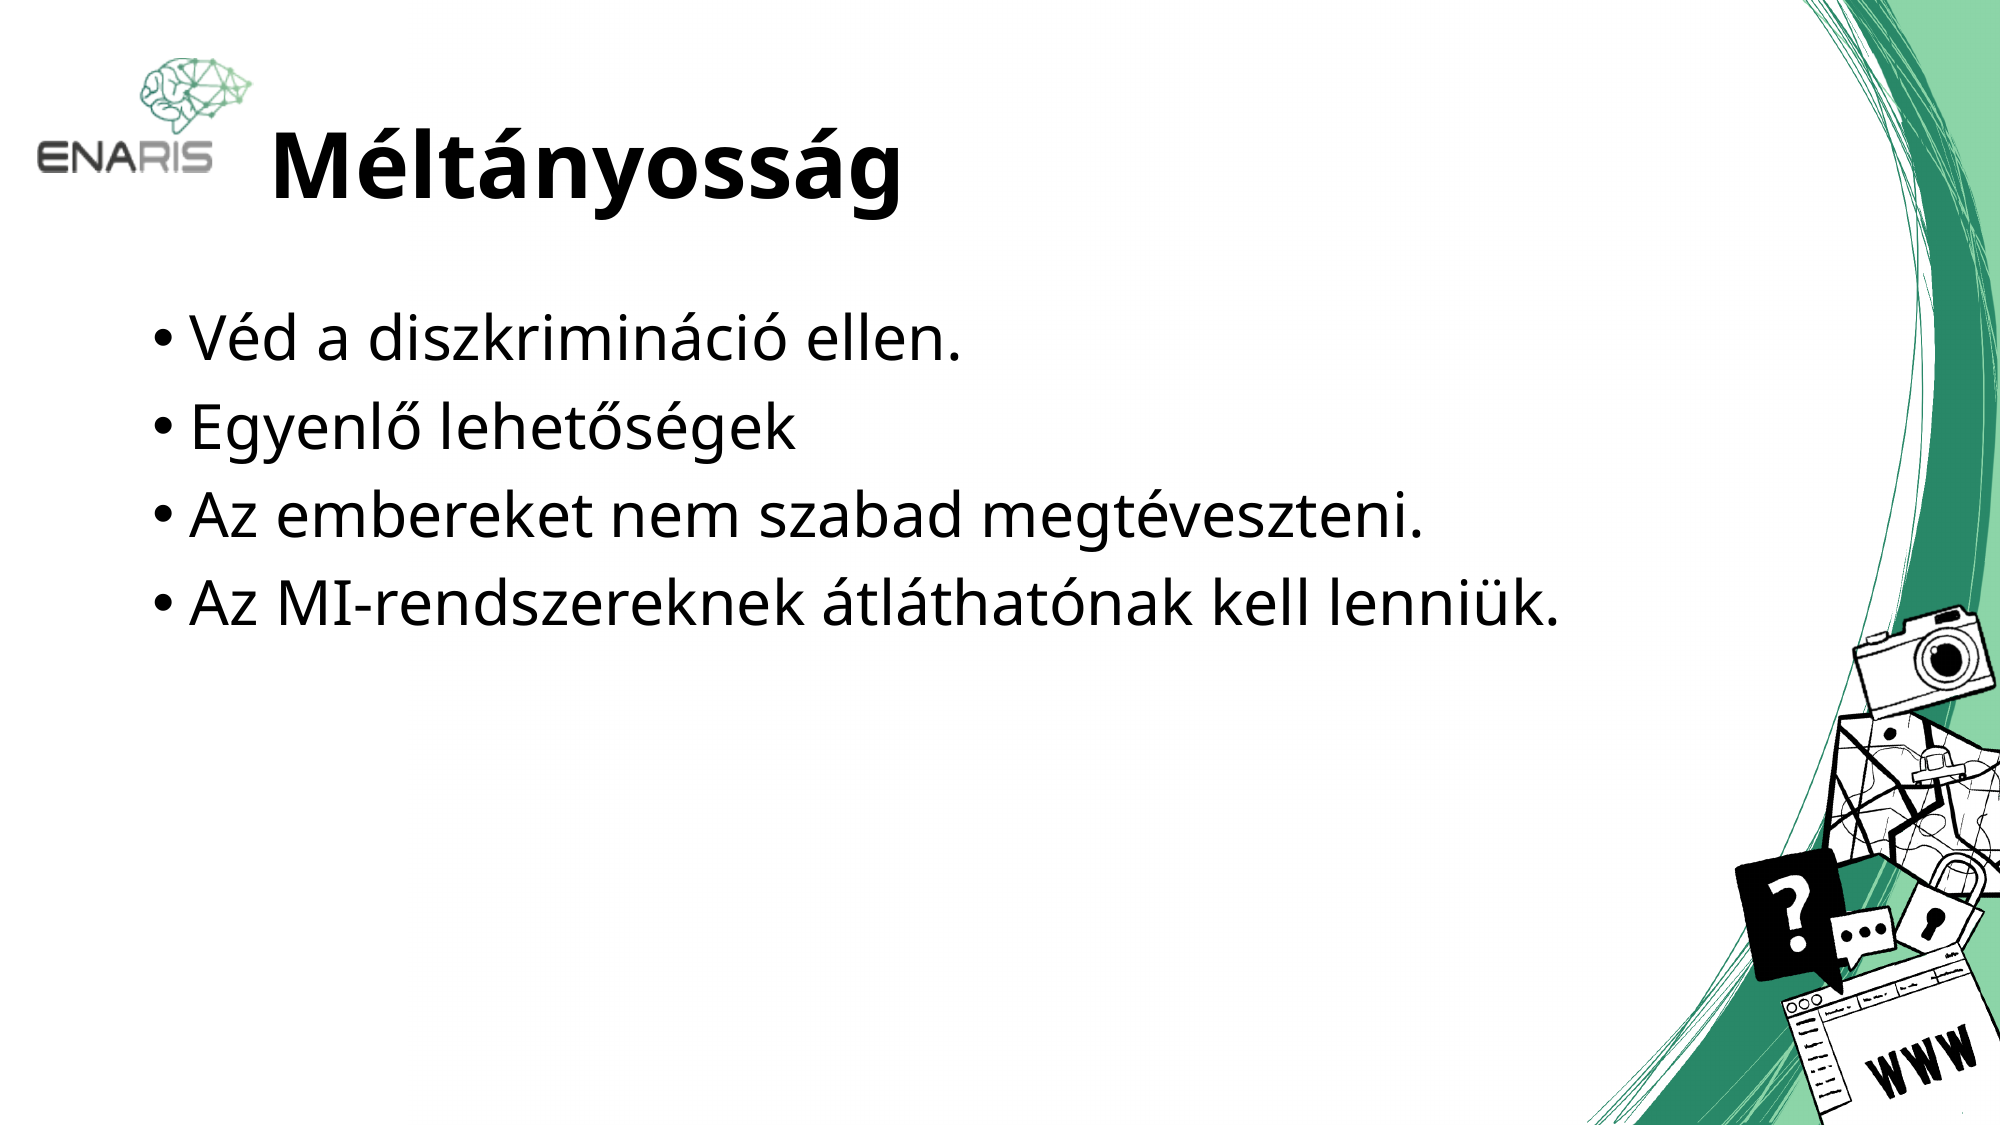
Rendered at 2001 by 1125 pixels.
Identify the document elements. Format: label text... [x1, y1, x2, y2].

picture [37, 58, 254, 173]
title Méltányosság [253, 59, 1863, 278]
picture [408, 0, 2000, 1125]
list Véd a diszkrimináció ellen. Egyenlő lehetőségek Az embereket nem szabad megtéveszteni. Az MI-rendszereknek átláthatónak kell lenniük. [137, 299, 1728, 1014]
